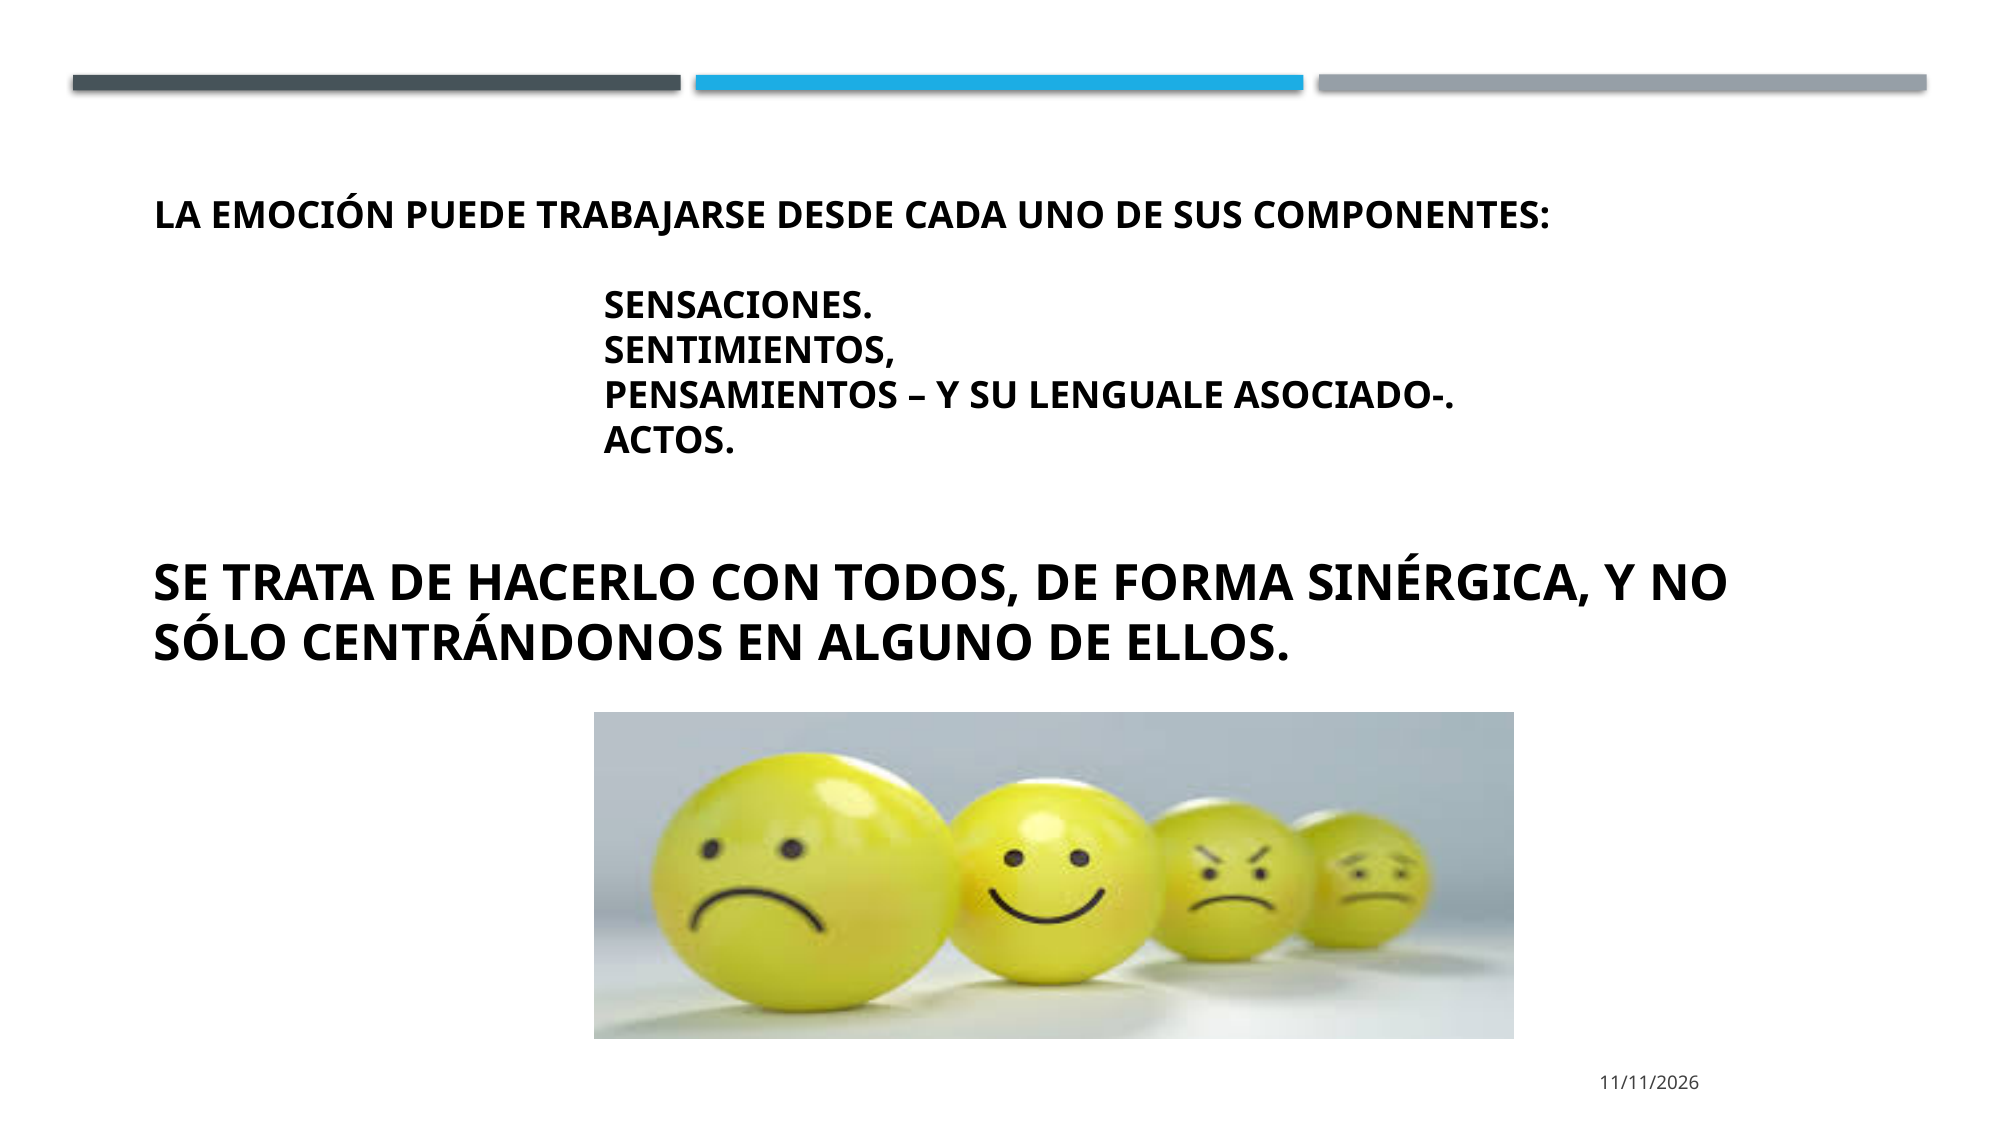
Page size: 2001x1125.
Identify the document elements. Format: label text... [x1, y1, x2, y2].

picture [593, 711, 1515, 1040]
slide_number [1247, 1053, 1715, 1114]
text_box LA EMOCIÓN PUEDE TRABAJARSE DESDE CADA UNO DE SUS COMPONENTES: SENSACIONES. SENTIMIENTOS, PENSAMIENTOS – Y SU LENGUALE ASOCIADO-. ACTOS. SE TRATA DE HACERLO CON TODOS, DE FORMA SINÉRGICA, Y NO SÓLO CENTRÁNDONOS EN ALGUNO DE ELLOS. [138, 183, 1873, 678]
